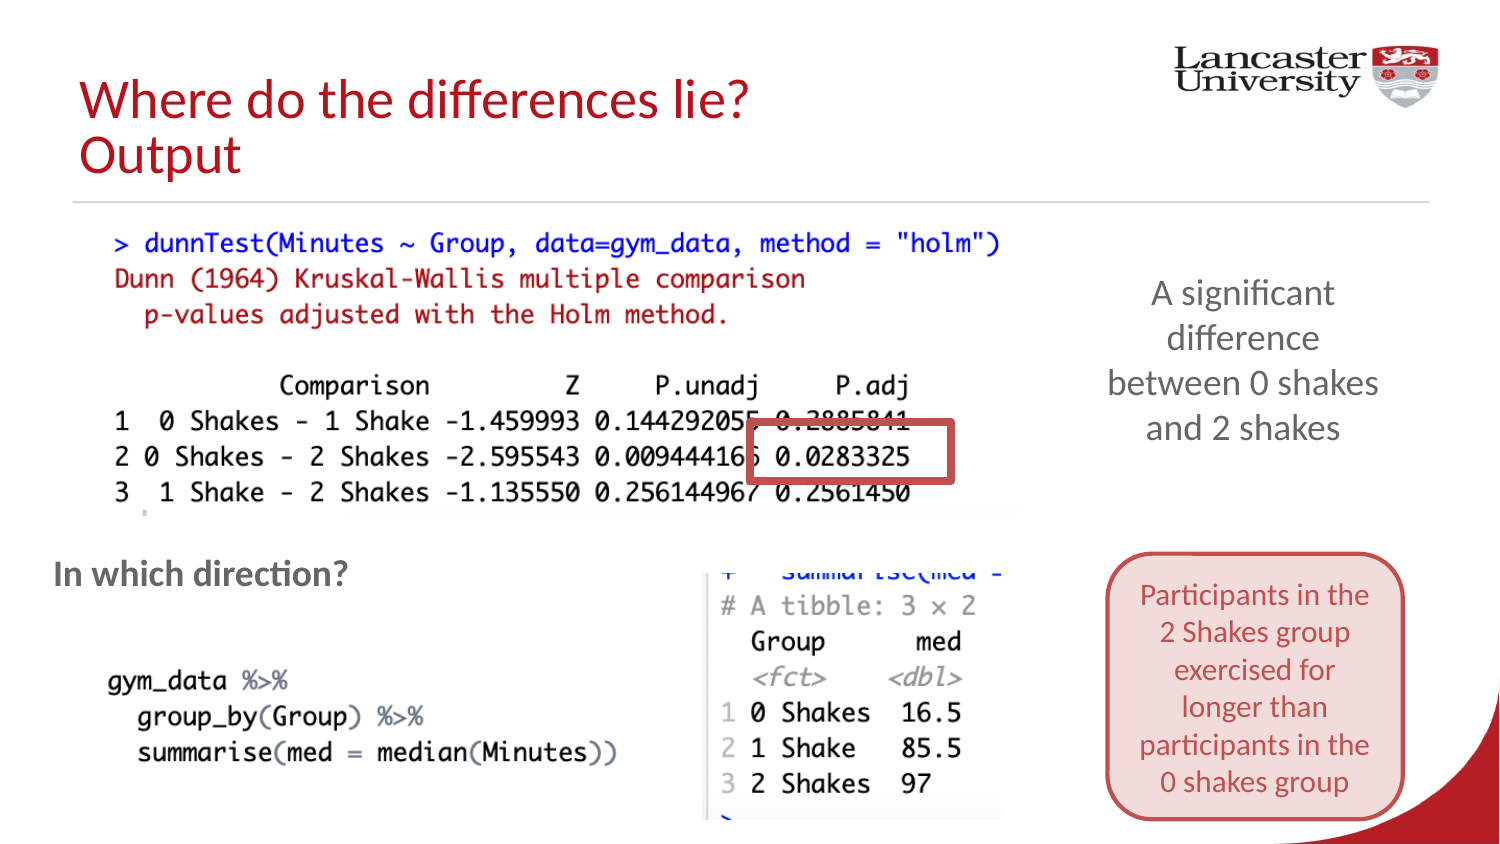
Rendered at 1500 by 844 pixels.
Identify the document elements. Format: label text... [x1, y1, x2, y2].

text_box In which direction? [0, 541, 444, 629]
title Where do the differences lie? Output [64, 67, 1176, 210]
text_box Participants in the 2 Shakes group exercised for longer than participants in the 0 shakes group [1105, 551, 1405, 822]
picture [0, 0, 1500, 844]
list A significant difference between 0 shakes and 2 shakes [1083, 260, 1403, 367]
